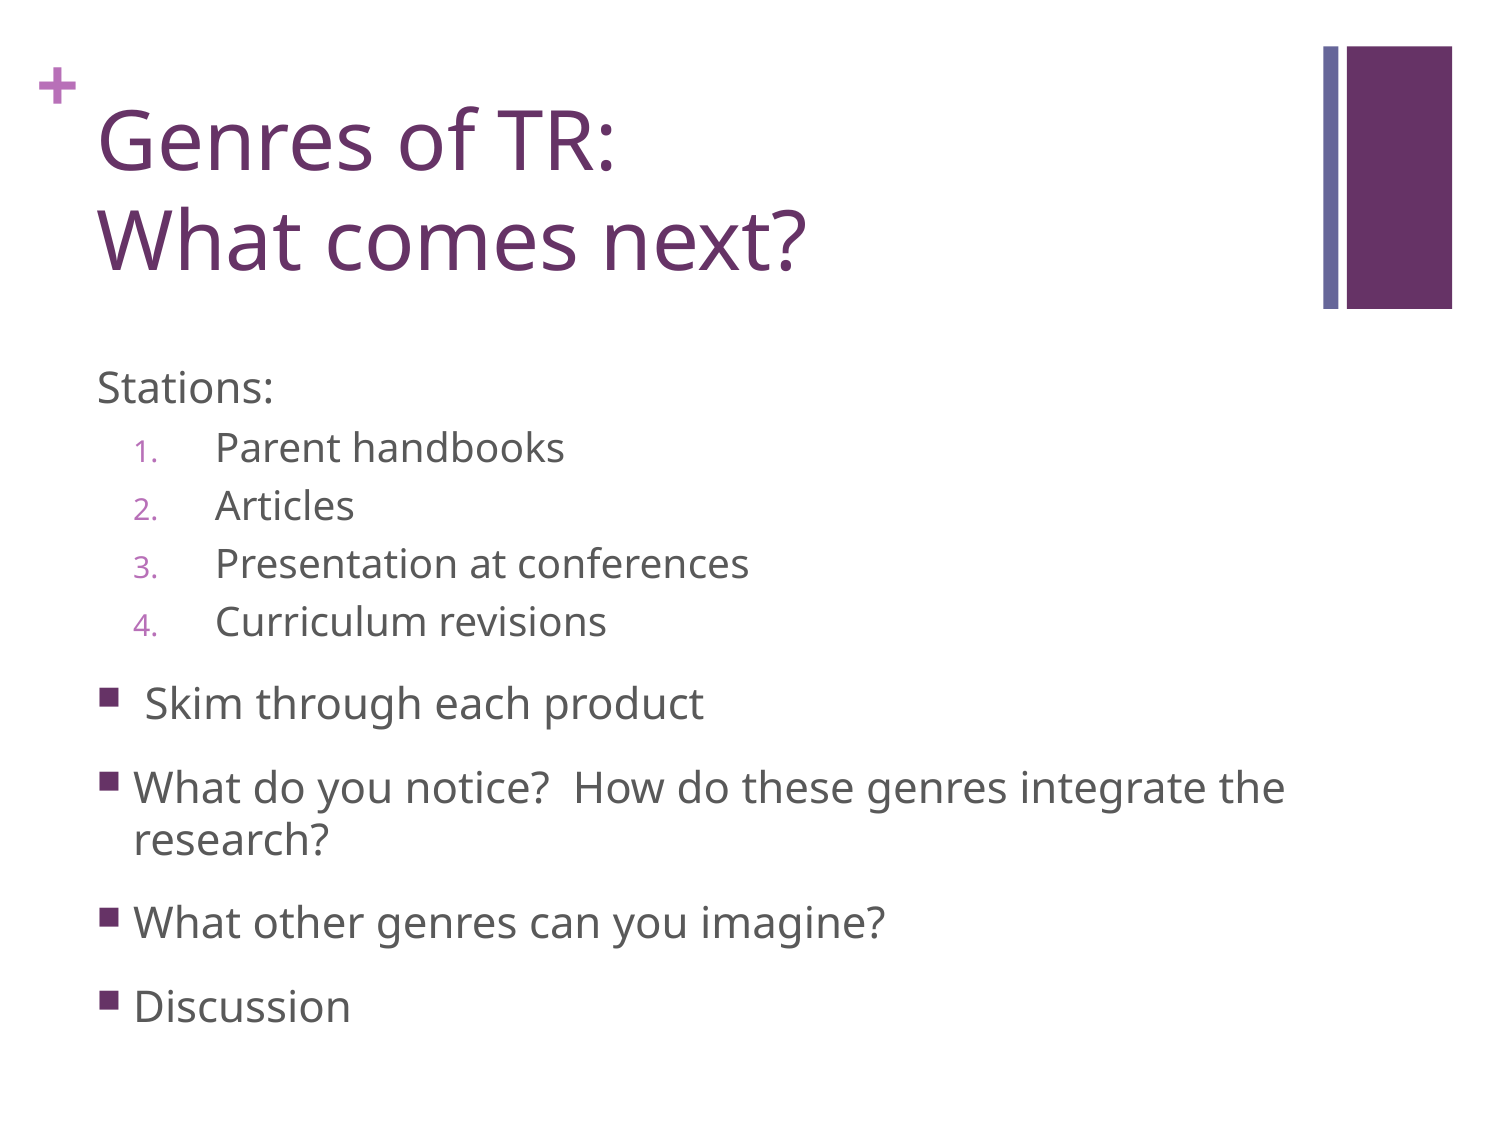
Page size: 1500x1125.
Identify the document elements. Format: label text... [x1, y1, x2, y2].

list Stations: Parent handbooks Articles Presentation at conferences Curriculum revisions Skim through each product What do you notice? How do these genres integrate the research? What other genres can you imagine? Discussion [81, 352, 1322, 1039]
title Genres of TR: What comes next? [81, 79, 1322, 325]
